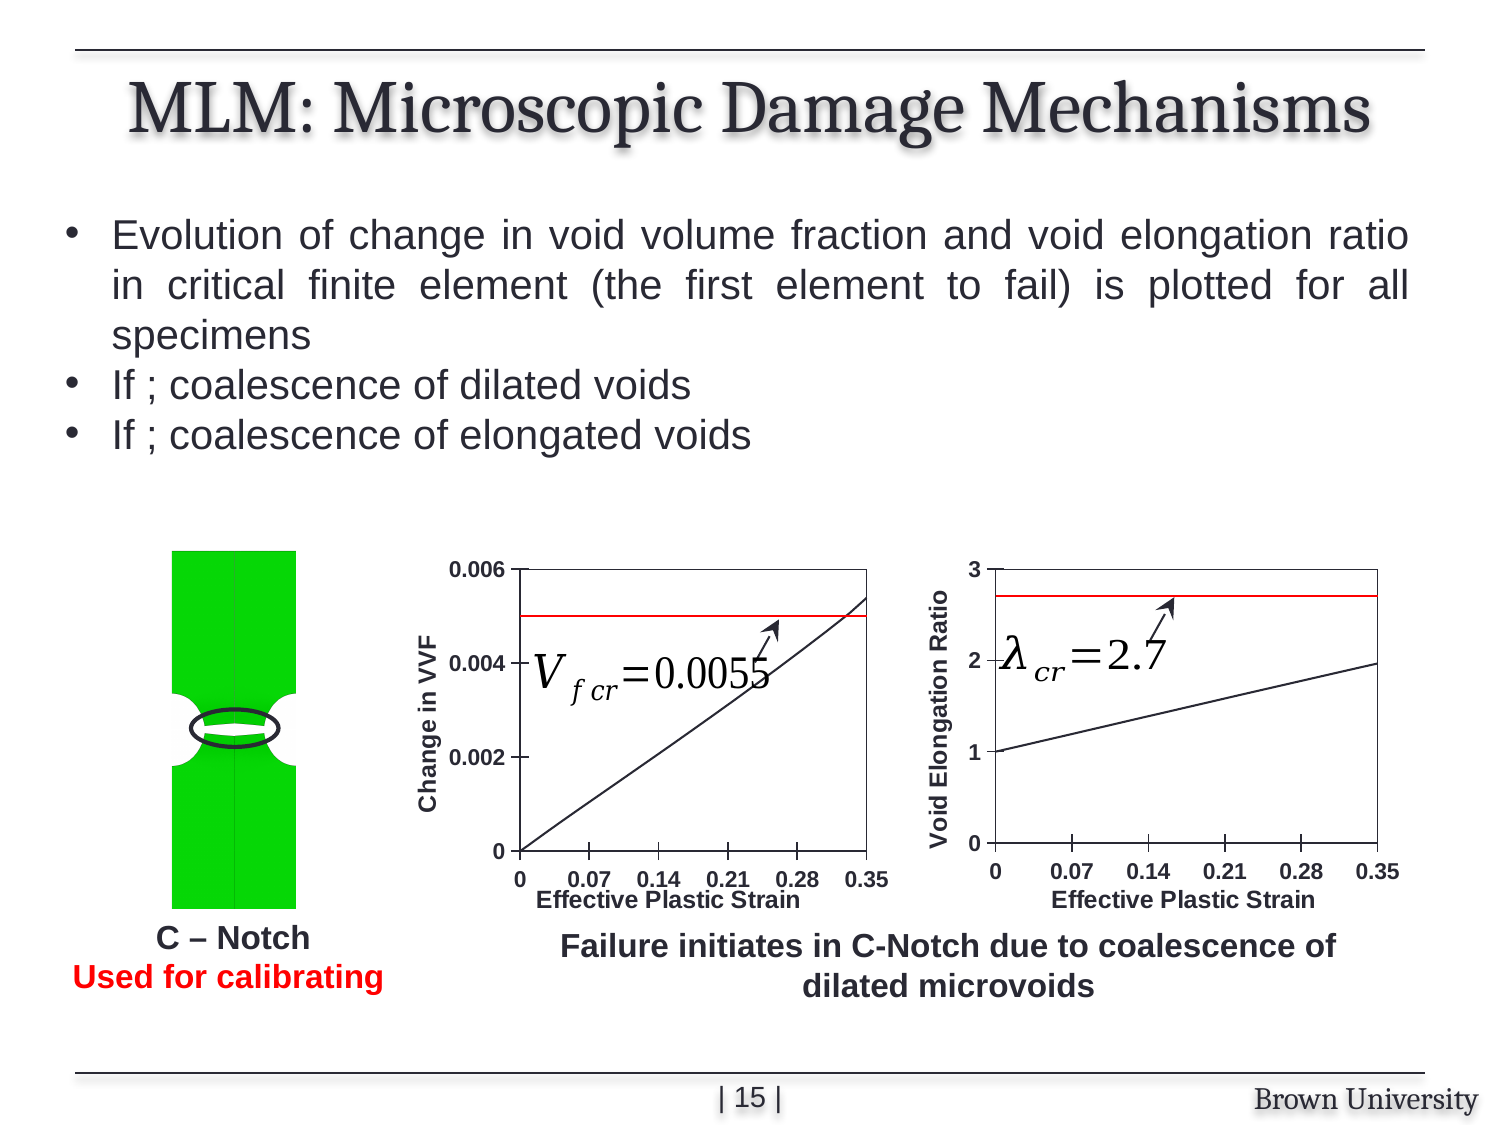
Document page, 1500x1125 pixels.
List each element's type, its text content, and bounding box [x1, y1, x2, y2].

text_box Failure initiates in C-Notch due to coalescence of dilated microvoids [517, 929, 1380, 1012]
slide_number | 14 | [662, 1071, 838, 1125]
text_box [406, 549, 1413, 922]
list MLM: Microscopic Damage Mechanisms [0, 50, 1500, 125]
picture [171, 549, 297, 909]
